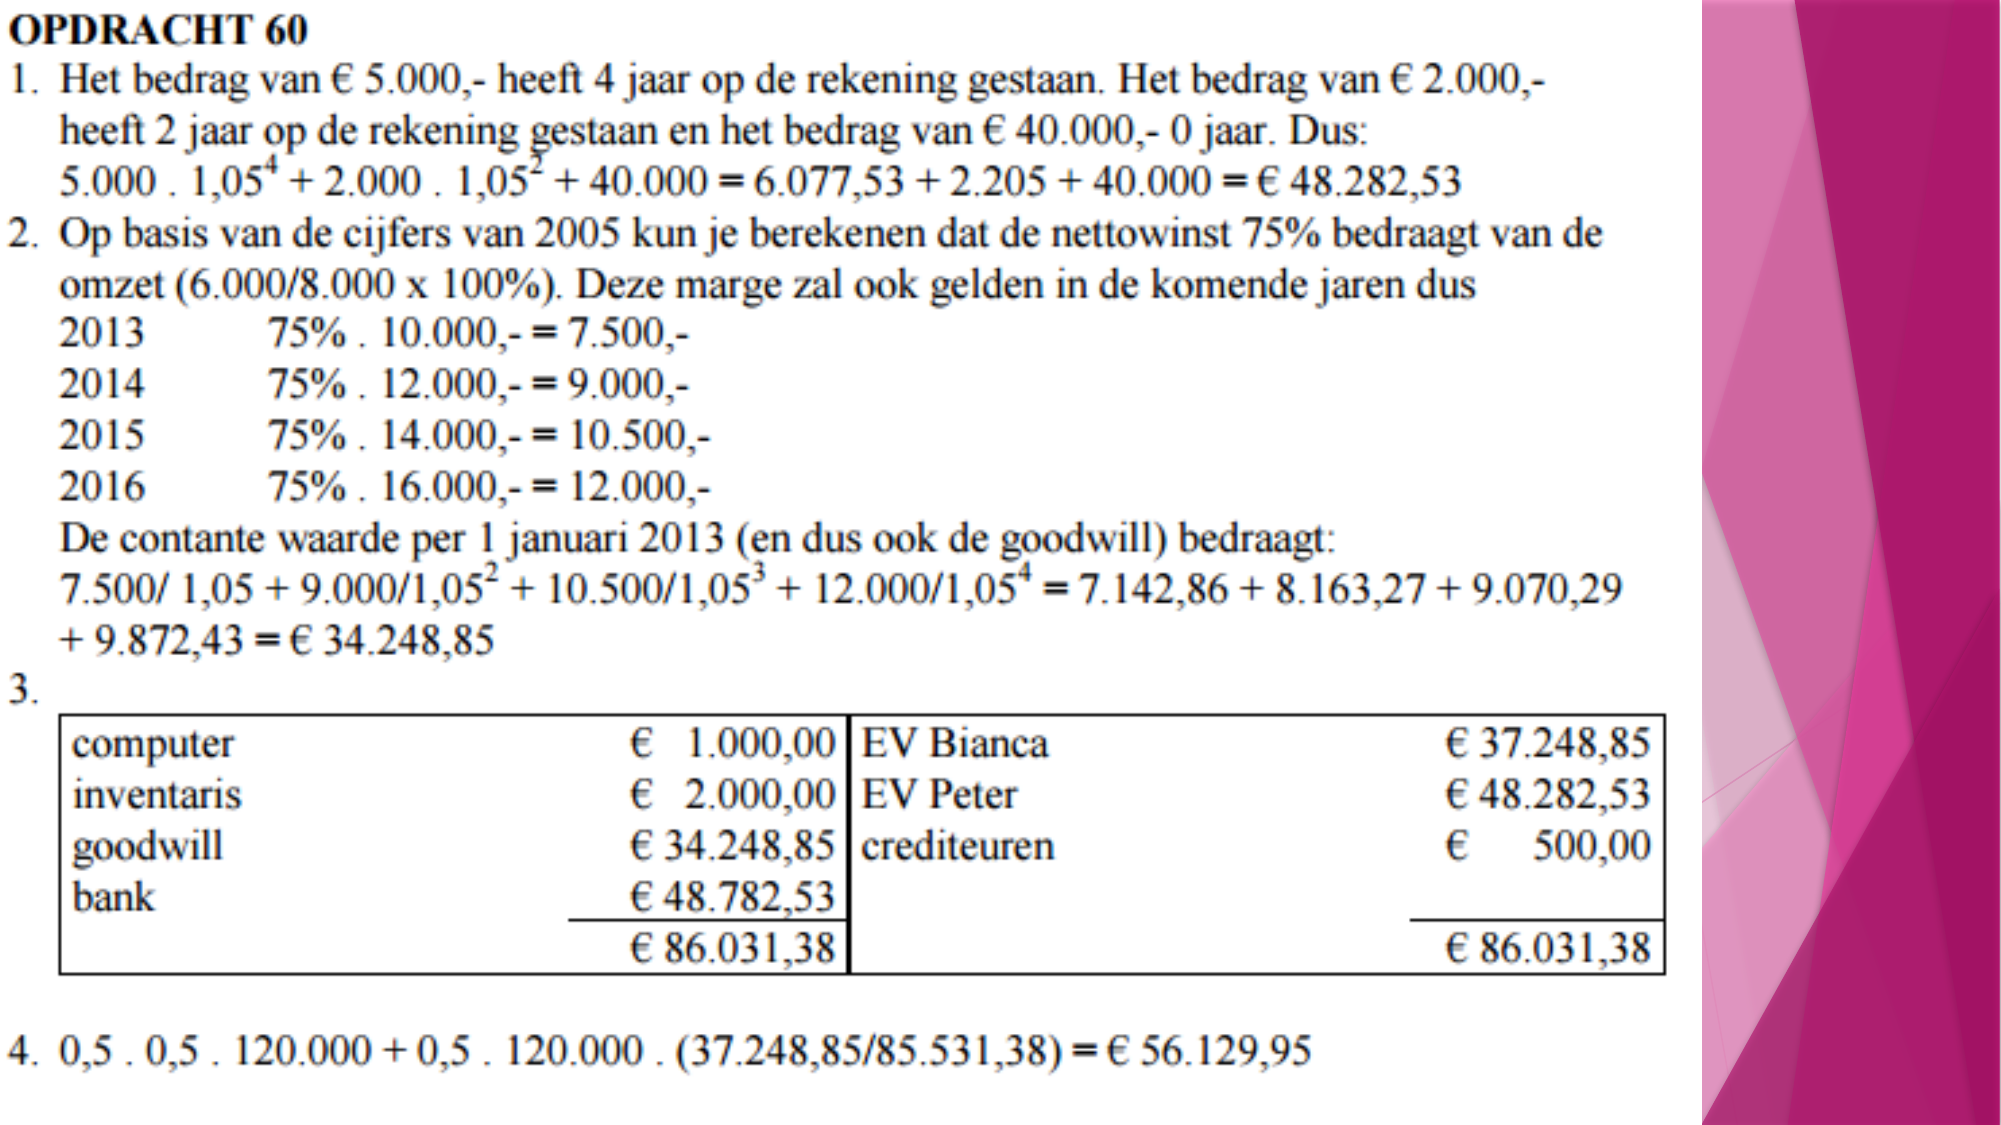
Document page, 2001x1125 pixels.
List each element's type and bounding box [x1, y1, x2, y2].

picture [0, 0, 1702, 1125]
